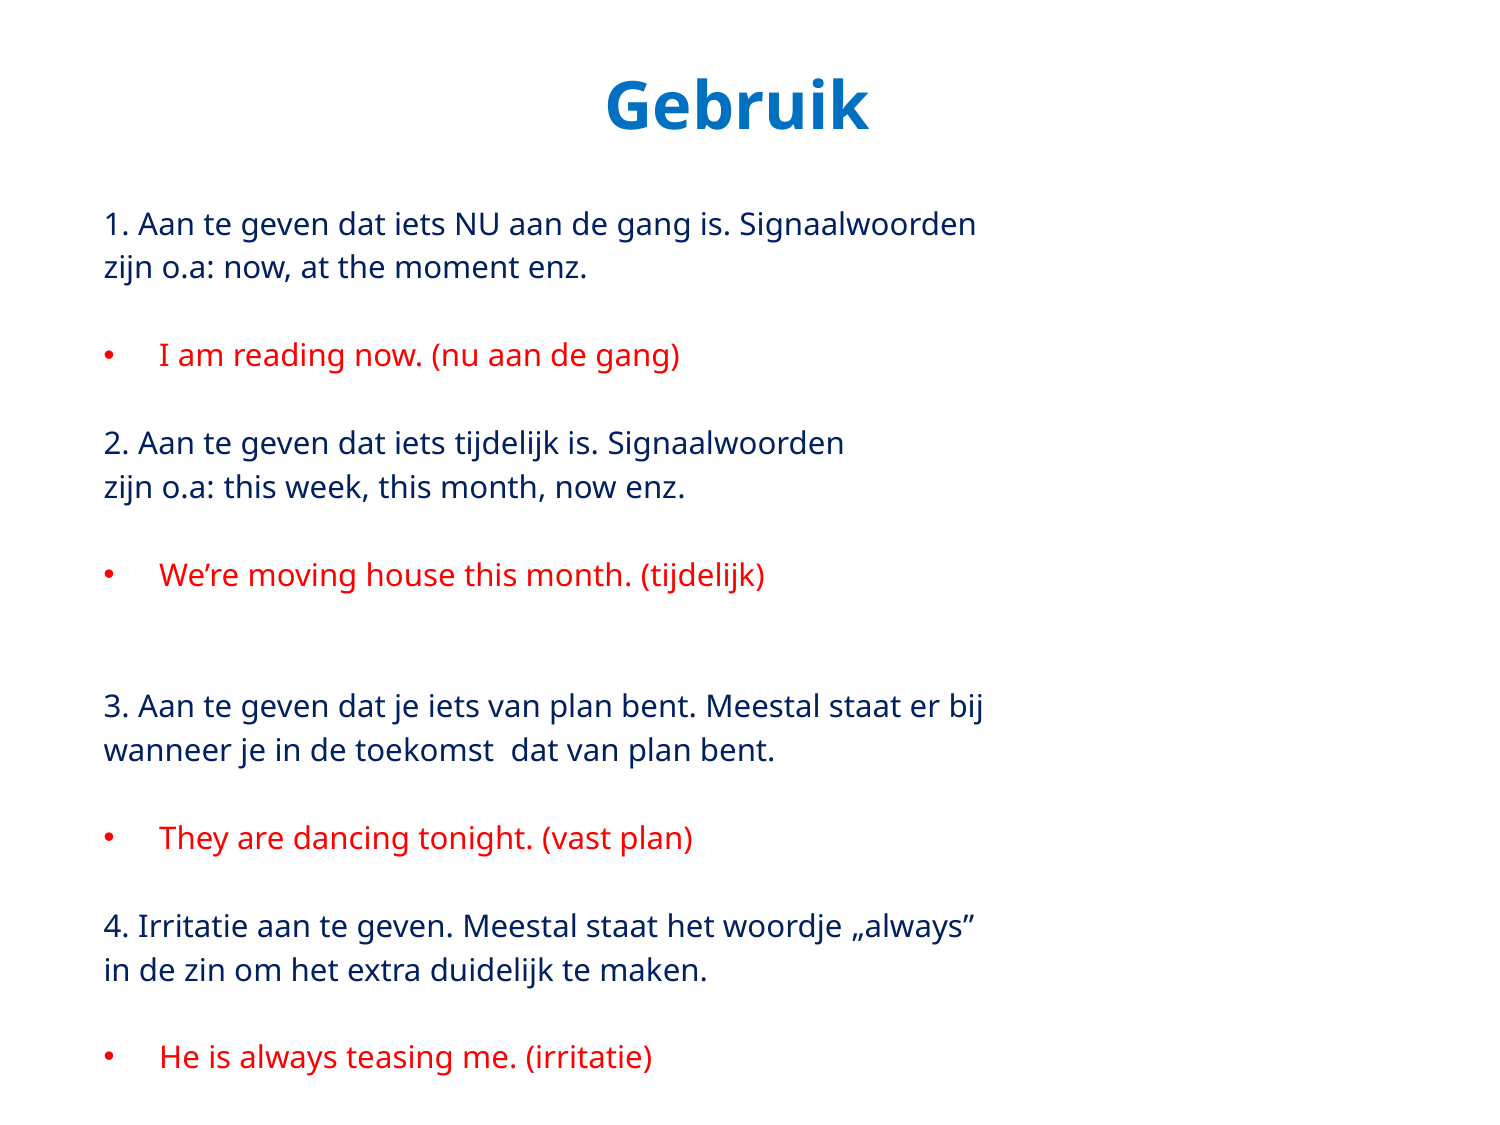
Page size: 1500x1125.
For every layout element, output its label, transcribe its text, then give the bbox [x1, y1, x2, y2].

list 1. Aan te geven dat iets NU aan de gang is. Signaalwoorden zijn o.a: now, at the moment enz. I am reading now. (nu aan de gang) 2. Aan te geven dat iets tijdelijk is. Signaalwoorden zijn o.a: this week, this month, now enz. We’re moving house this month. (tijdelijk) 3. Aan te geven dat je iets van plan bent. Meestal staat er bij wanneer je in de toekomst dat van plan bent. They are dancing tonight. (vast plan) 4. Irritatie aan te geven. Meestal staat het woordje „always” in de zin om het extra duidelijk te maken. He is always teasing me. (irritatie) [88, 196, 1447, 1094]
title Gebruik [75, 45, 1400, 161]
